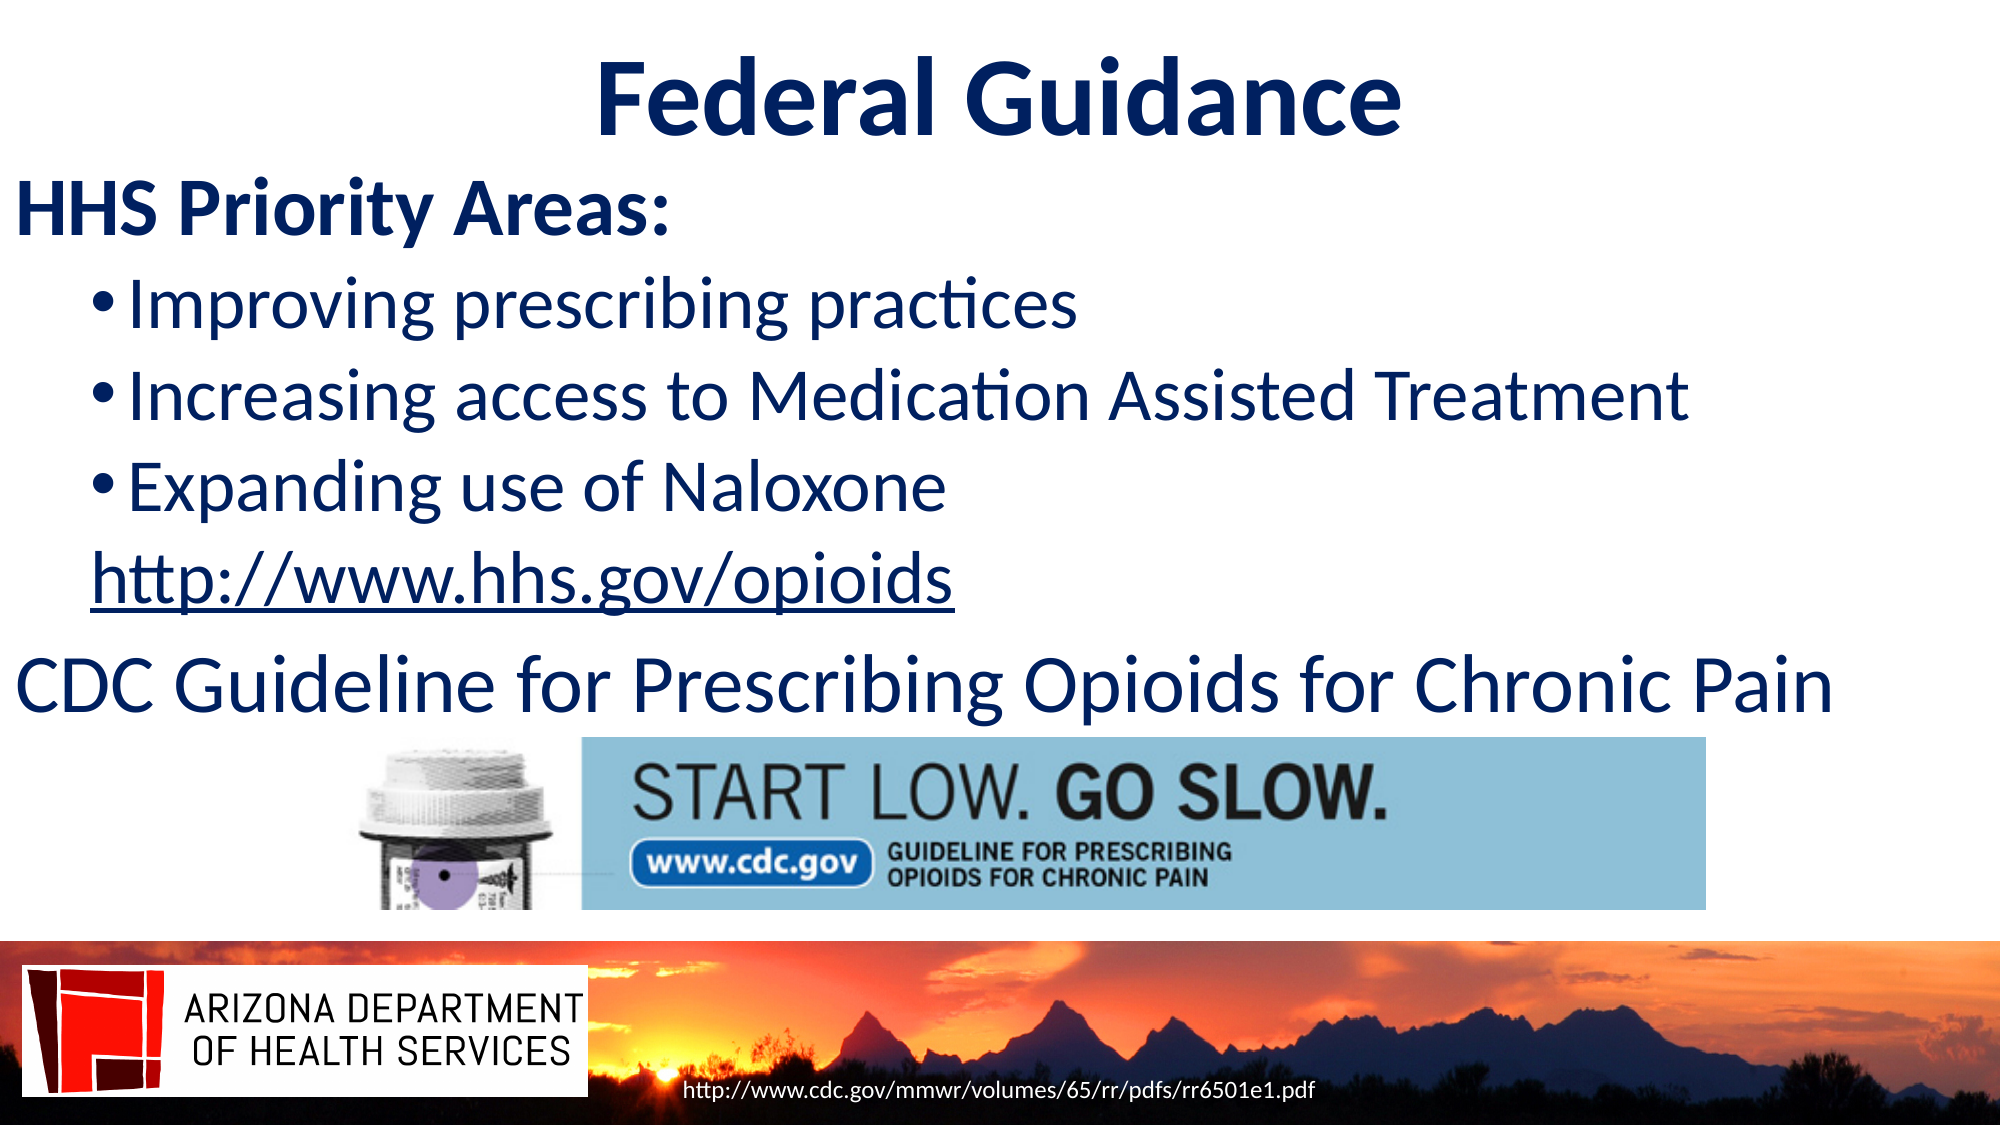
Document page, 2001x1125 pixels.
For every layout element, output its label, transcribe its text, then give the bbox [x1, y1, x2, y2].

title Federal Guidance [0, 0, 2000, 156]
text_box http://www.cdc.gov/mmwr/volumes/65/rr/pdfs/rr6501e1.pdf [667, 1066, 1332, 1112]
picture [316, 737, 1706, 910]
picture [0, 941, 2000, 1125]
list HHS Priority Areas: Improving prescribing practices Increasing access to Medication Assisted Treatment Expanding use of Naloxone http://www.hhs.gov/opioids CDC Guideline for Prescribing Opioids for Chronic Pain [0, 156, 2000, 795]
